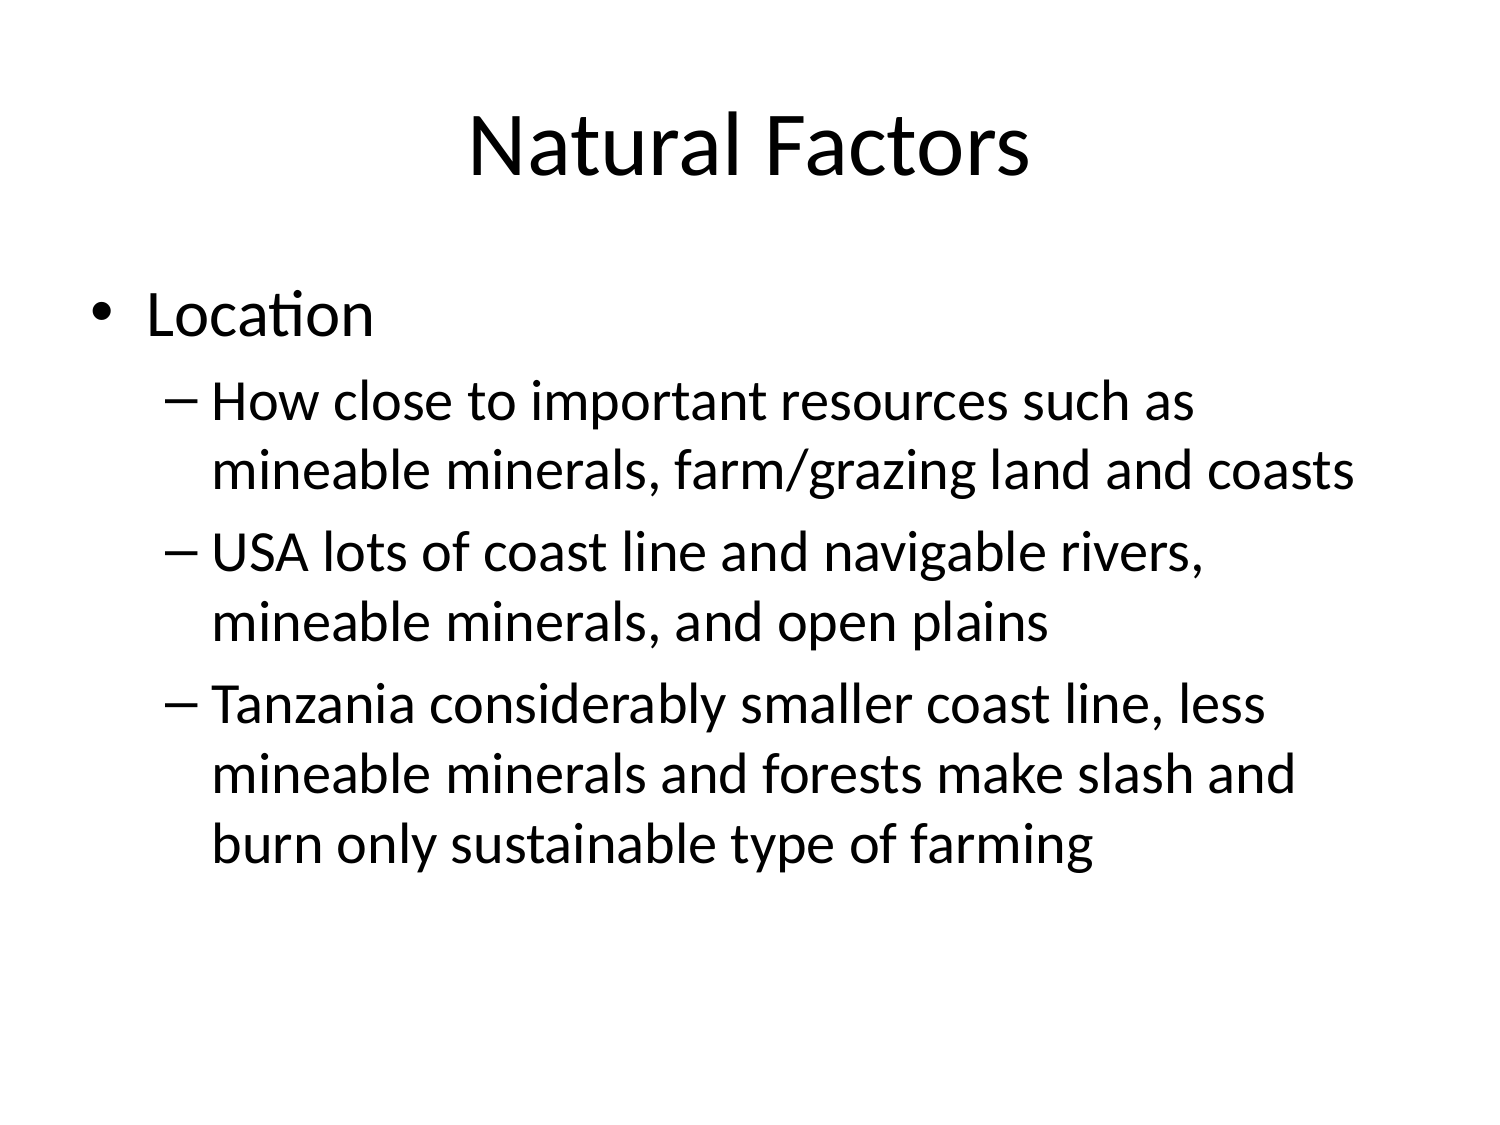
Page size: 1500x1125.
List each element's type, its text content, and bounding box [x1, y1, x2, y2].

list Location How close to important resources such as mineable minerals, farm/grazing land and coasts USA lots of coast line and navigable rivers, mineable minerals, and open plains Tanzania considerably smaller coast line, less mineable minerals and forests make slash and burn only sustainable type of farming [75, 262, 1425, 1005]
title Natural Factors [75, 45, 1425, 233]
